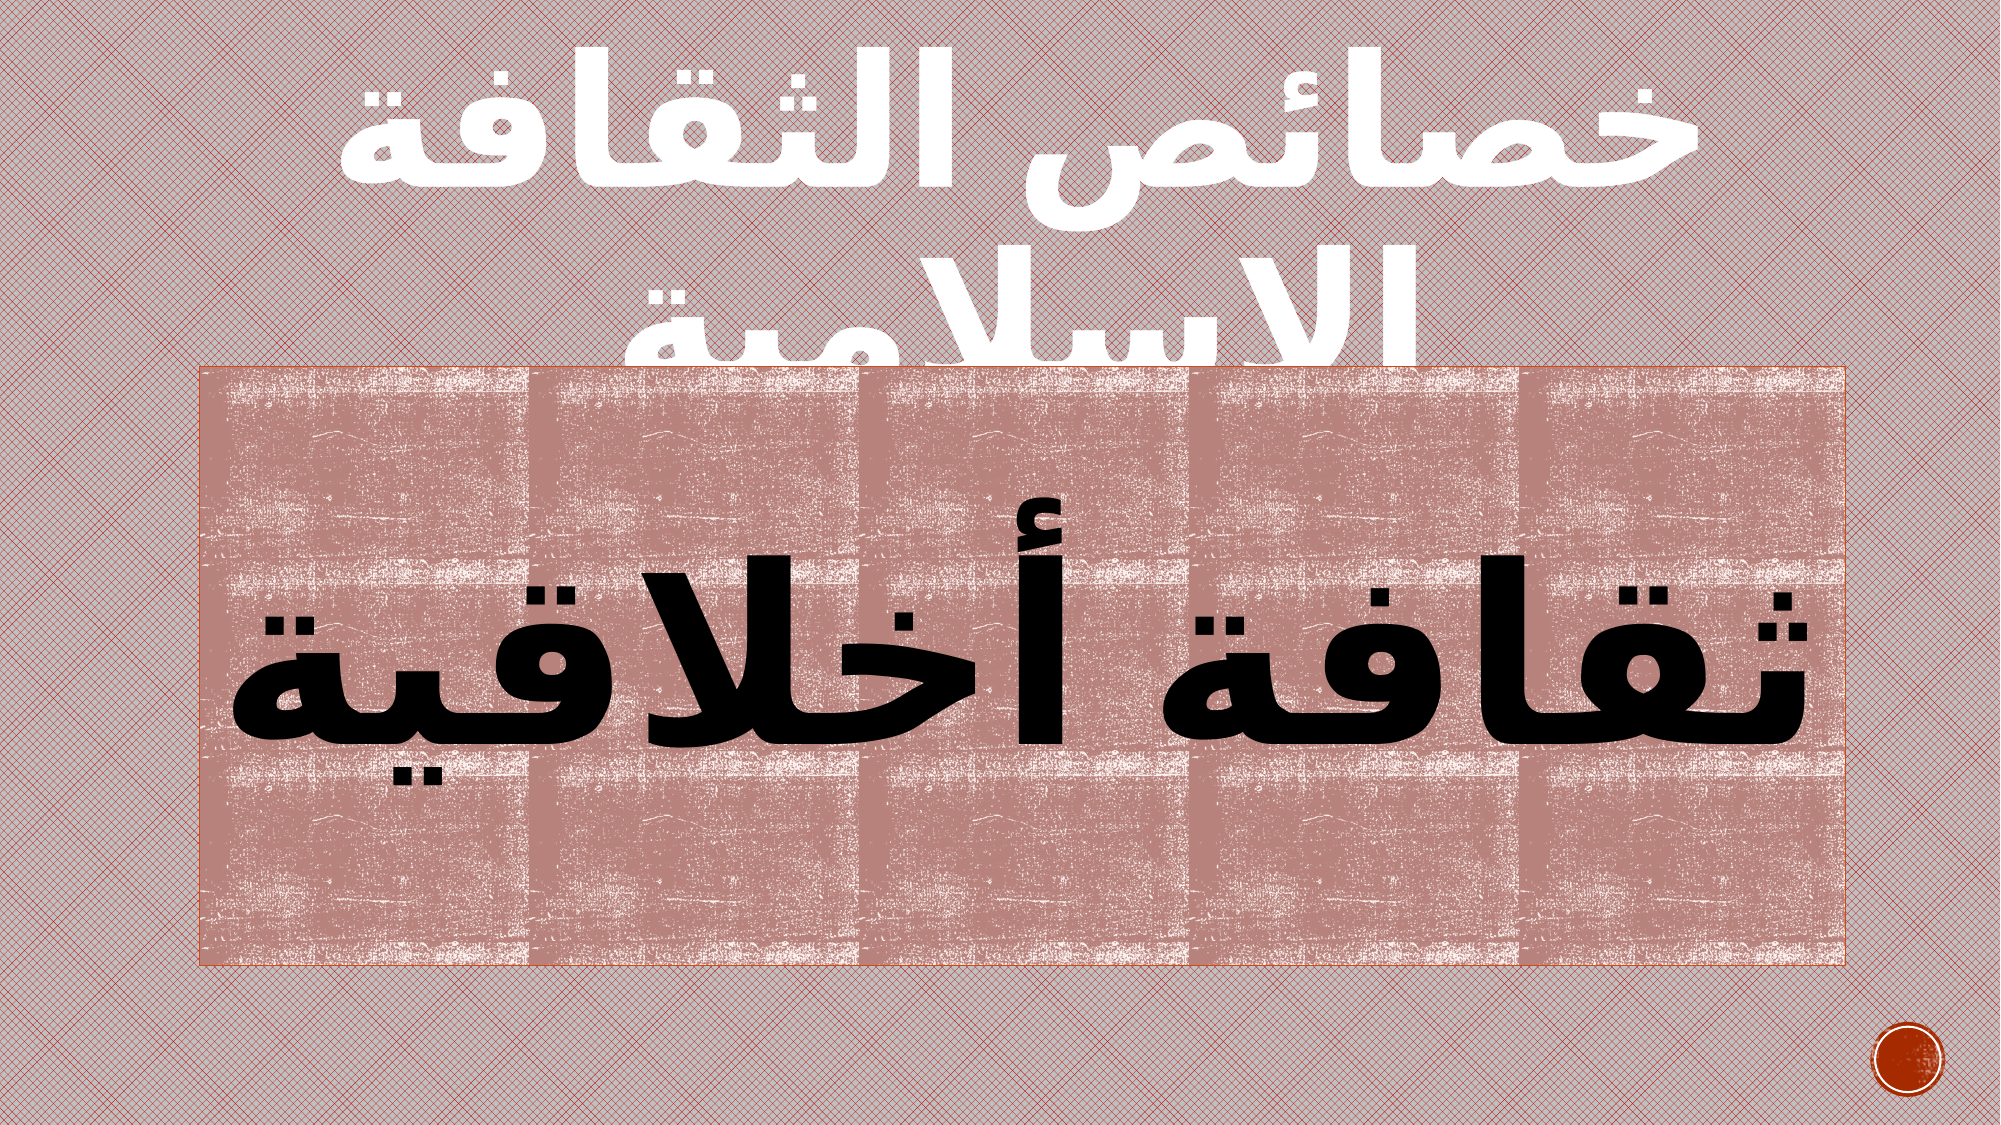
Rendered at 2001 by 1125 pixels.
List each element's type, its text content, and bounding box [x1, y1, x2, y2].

list ثقافة أخلاقية [199, 366, 1846, 966]
title خصائص الثقافة الإسلامية [232, 44, 1813, 366]
